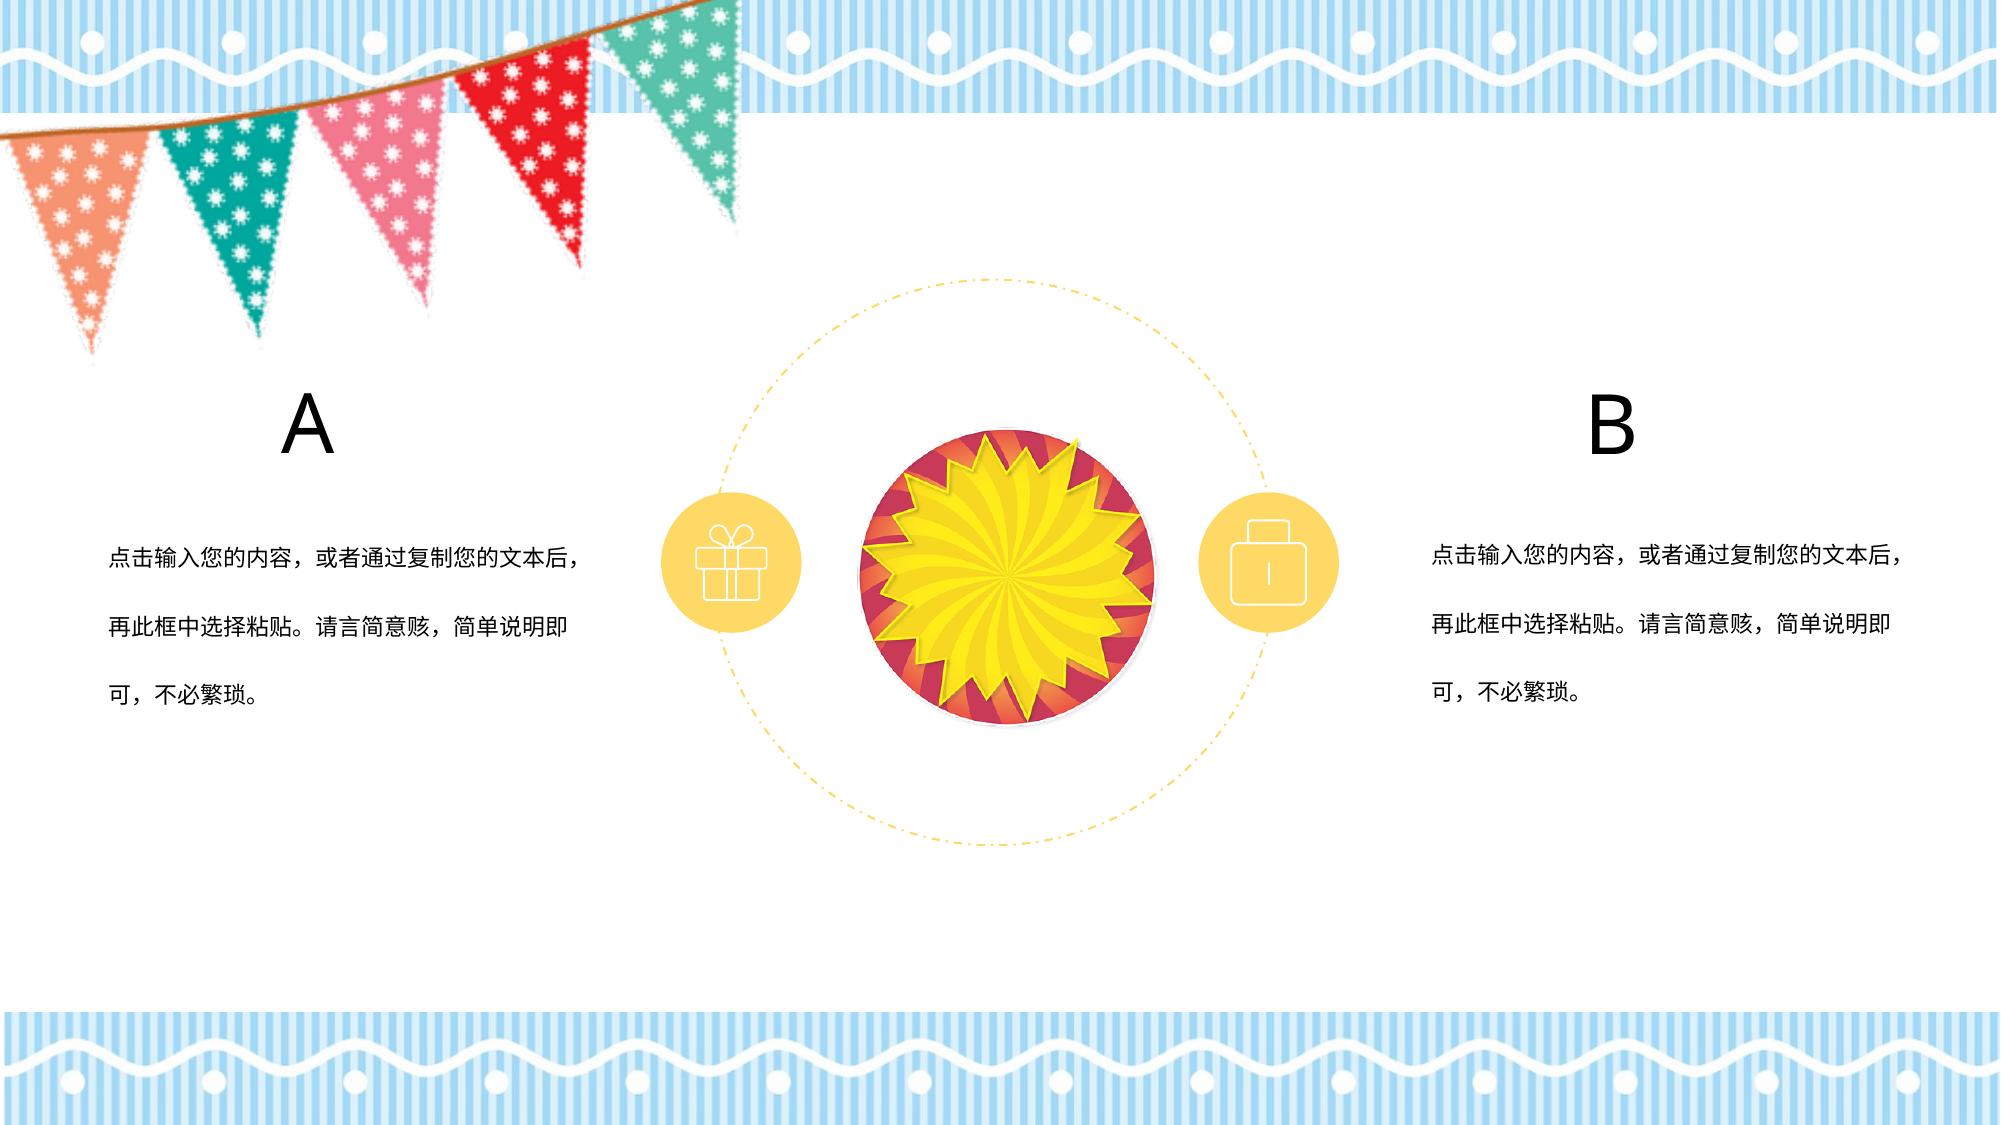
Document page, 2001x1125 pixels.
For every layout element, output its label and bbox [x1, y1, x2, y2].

picture [822, 393, 1163, 733]
picture [36, 0, 788, 381]
text_box [0, 0, 2000, 1125]
